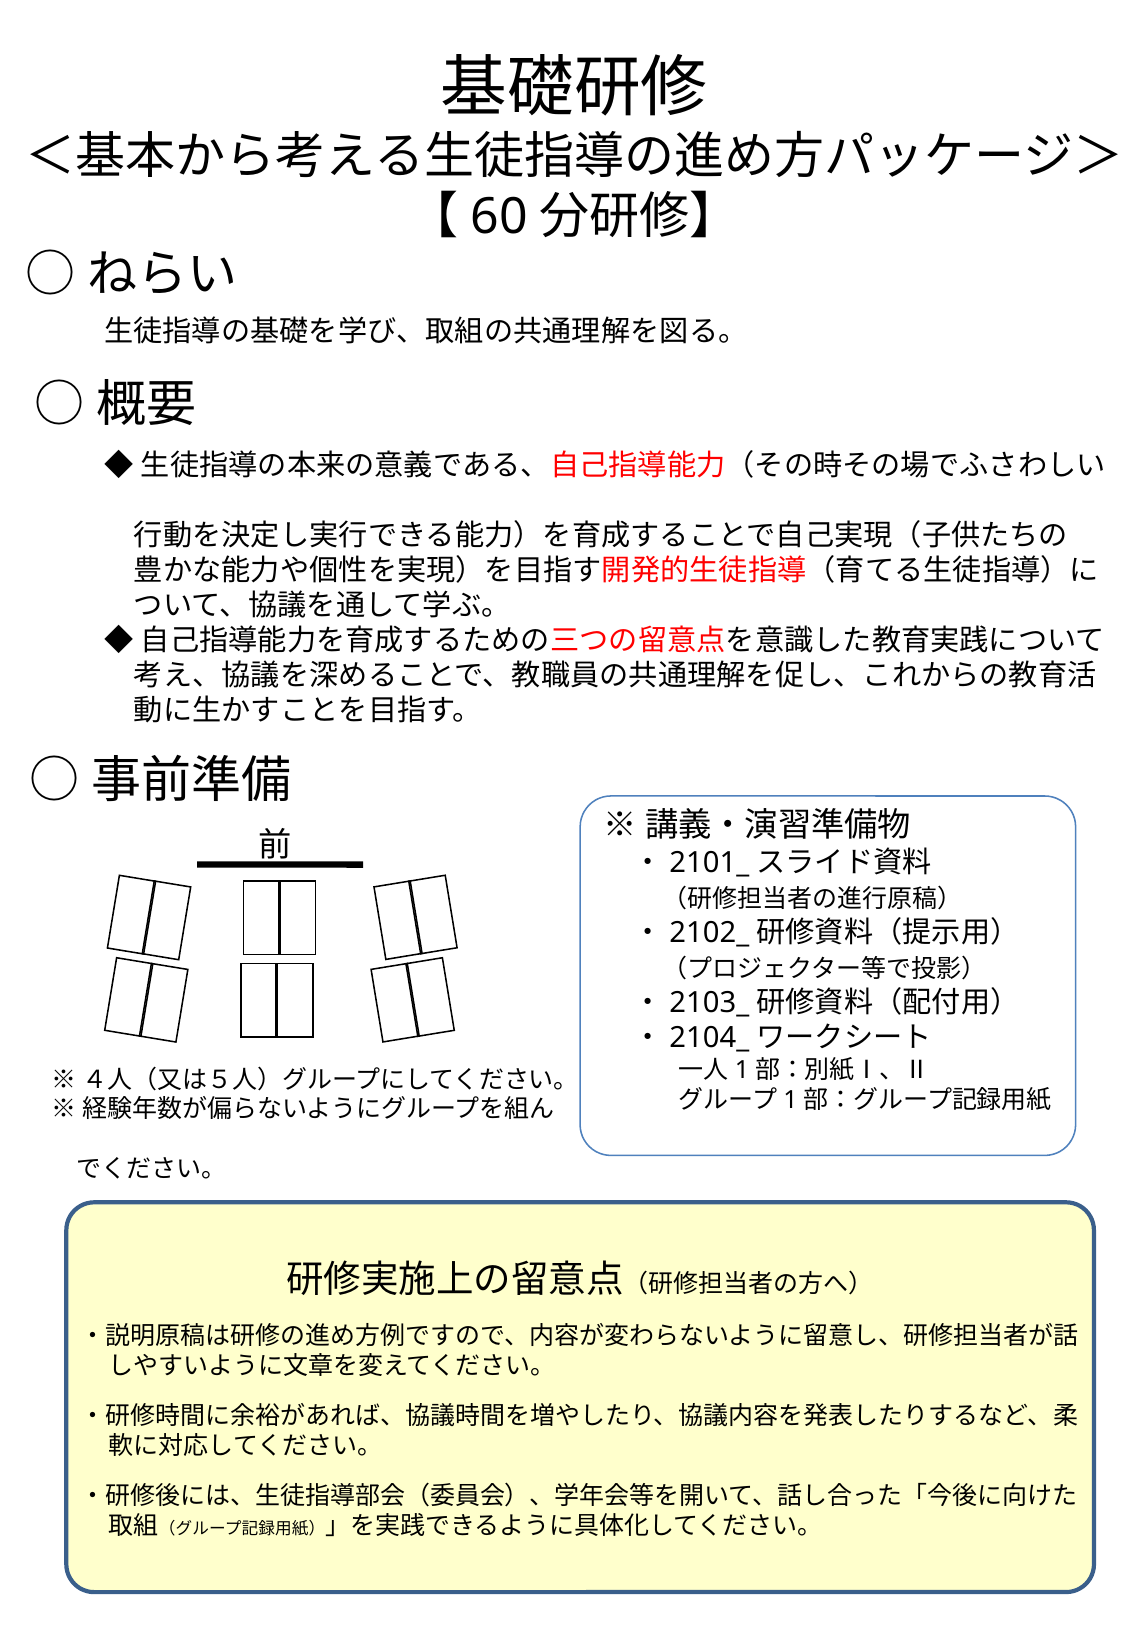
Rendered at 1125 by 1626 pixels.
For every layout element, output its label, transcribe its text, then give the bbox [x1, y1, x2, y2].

text_box ◆生徒指導の本来の意義である、自己指導能力（その時その場でふさわしい 行動を決定し実行できる能力）を育成することで自己実現（子供たちの 豊かな能力や個性を実現）を目指す開発的生徒指導（育てる生徒指導）に ついて、協議を通して学ぶ。 ◆自己指導能力を育成するための三つの留意点を意識した教育実践について 考え、協議を深めることで、教職員の共通理解を促し、これからの教育活 動に生かすことを目指す。 [89, 439, 1125, 734]
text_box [109, 815, 452, 1038]
text_box ○事前準備 [14, 739, 307, 815]
text_box ※講義・演習準備物 ・2101_スライド資料 （研修担当者の進行原稿） ・2102_研修資料（提示用） （プロジェクター等で投影） ・2103_研修資料（配付用） ・2104_ワークシート 一人1部：別紙Ⅰ、Ⅱ グループ1部：グループ記録用紙 [578, 793, 1078, 1158]
text_box 研修実施上の留意点（研修担当者の方へ） ・説明原稿は研修の進め方例ですので、内容が変わらないように留意し、研修担当者が話しやすいように文章を変えてください。 ・研修時間に余裕があれば、協議時間を増やしたり、協議内容を発表したりするなど、柔軟に対応してください。 ・研修後には、生徒指導部会（委員会）、学年会等を開いて、話し合った「今後に向けた取組（グループ記録用紙）」を実践できるように具体化してください。 [64, 1200, 1097, 1595]
text_box ※４人（又は５人）グループにしてください。 ※経験年数が偏らないようにグループを組ん でください。 [36, 1055, 575, 1191]
title 基礎研修 ＜基本から考える生徒指導の進め方パッケージ＞ 【60分研修】 [0, 21, 1125, 267]
text_box 生徒指導の基礎を学び、取組の共通理解を図る。 [89, 304, 1059, 355]
text_box ○ねらい [10, 233, 253, 309]
text_box ○概要 [19, 363, 212, 439]
